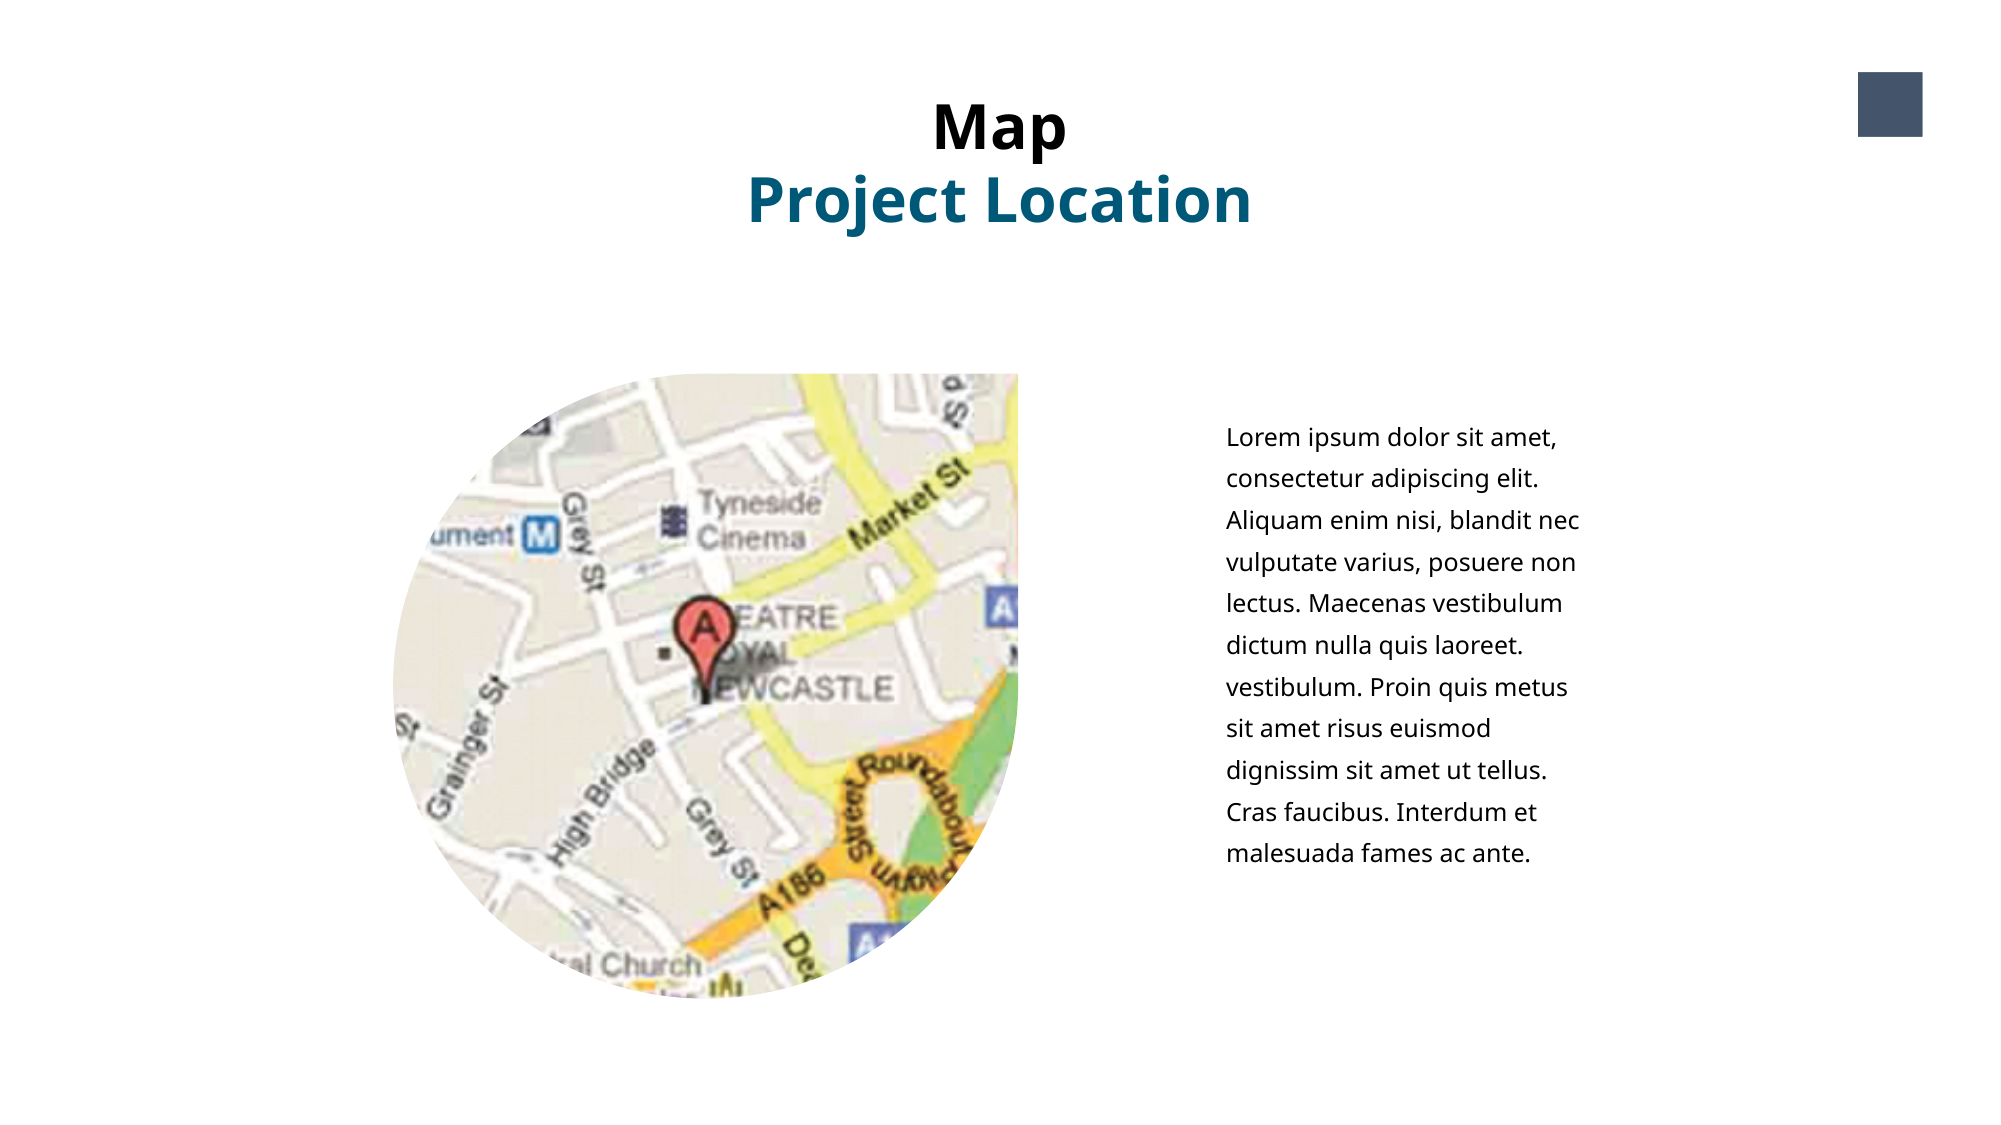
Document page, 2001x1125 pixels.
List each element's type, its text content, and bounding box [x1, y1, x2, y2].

picture [393, 373, 1019, 999]
text_box [1857, 71, 1924, 78]
text_box Map Project Location [731, 81, 1269, 243]
slide_number 19 [1854, 78, 1927, 130]
text_box Lorem ipsum dolor sit amet, consectetur adipiscing elit. Aliquam enim nisi, blandit nec vulputate varius, posuere non lectus. Maecenas vestibulum dictum nulla quis laoreet. vestibulum. Proin quis metus sit amet risus euismod dignissim sit amet ut tellus. Cras faucibus. Interdum et malesuada fames ac ante. [1211, 401, 1607, 876]
text_box [1857, 130, 1924, 138]
